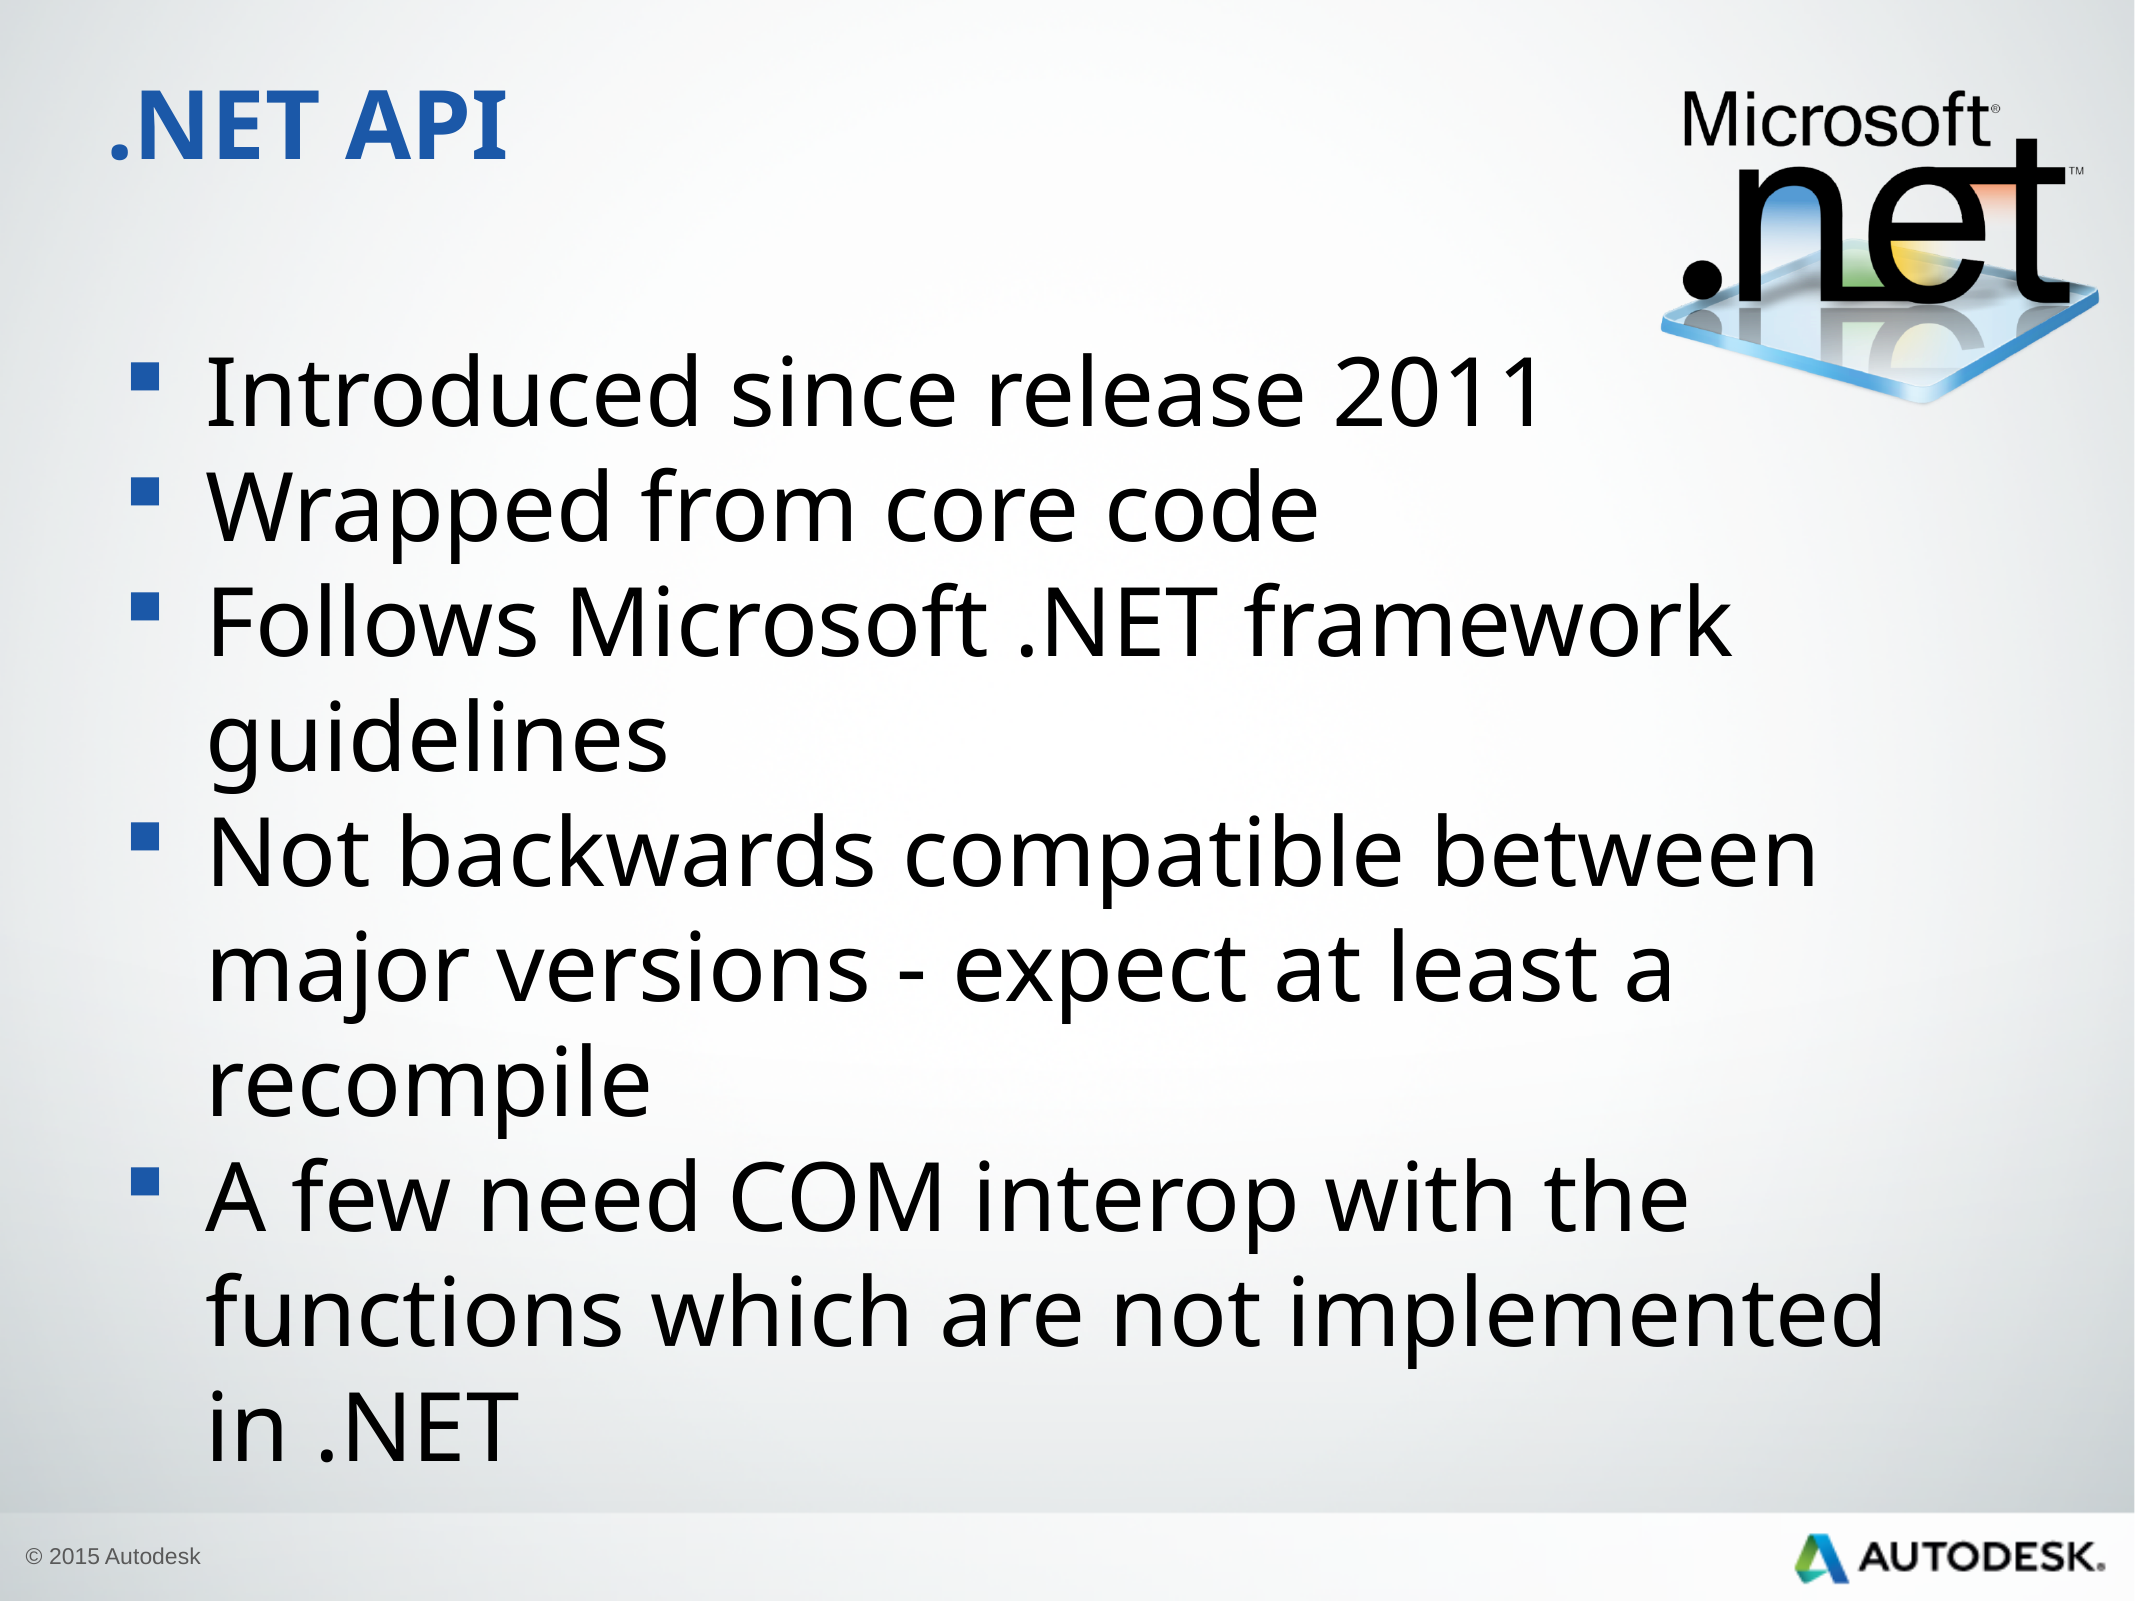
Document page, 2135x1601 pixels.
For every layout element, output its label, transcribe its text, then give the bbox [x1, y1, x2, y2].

picture [0, 0, 2135, 1601]
list Introduced since release 2011 Wrapped from core code Follows Microsoft .NET framework guidelines Not backwards compatible between major versions - expect at least a recompile A few need COM interop with the functions which are not implemented in .NET [106, 331, 2028, 1444]
title .NET API [106, 64, 1649, 331]
